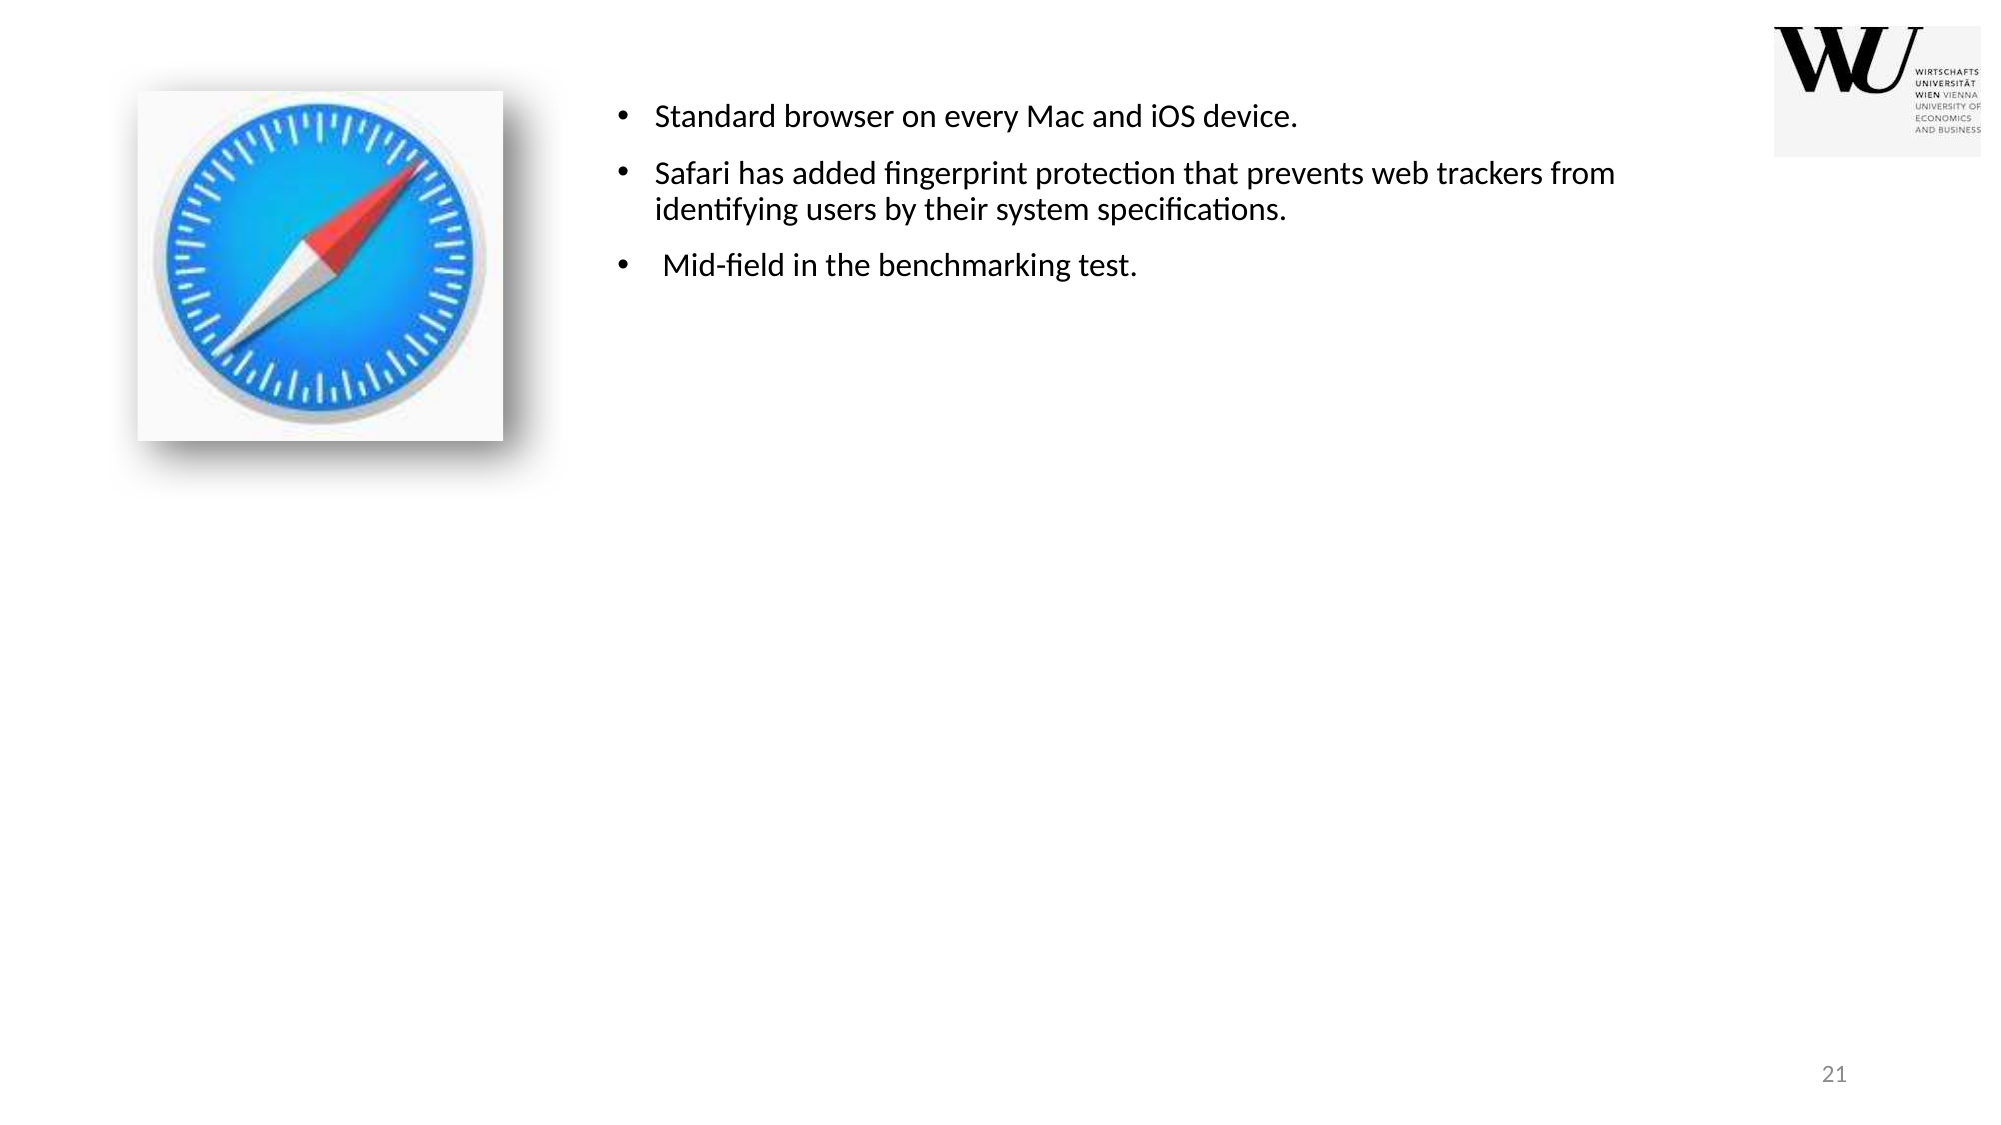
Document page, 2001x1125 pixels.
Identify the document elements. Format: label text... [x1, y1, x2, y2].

slide_number 21 [1412, 1042, 1863, 1103]
list Standard browser on every Mac and iOS device. Safari has added fingerprint protection that prevents web trackers from identifying users by their system specifications. Mid-field in the benchmarking test. [602, 91, 1676, 443]
picture [1774, 26, 1981, 157]
picture [137, 91, 504, 441]
